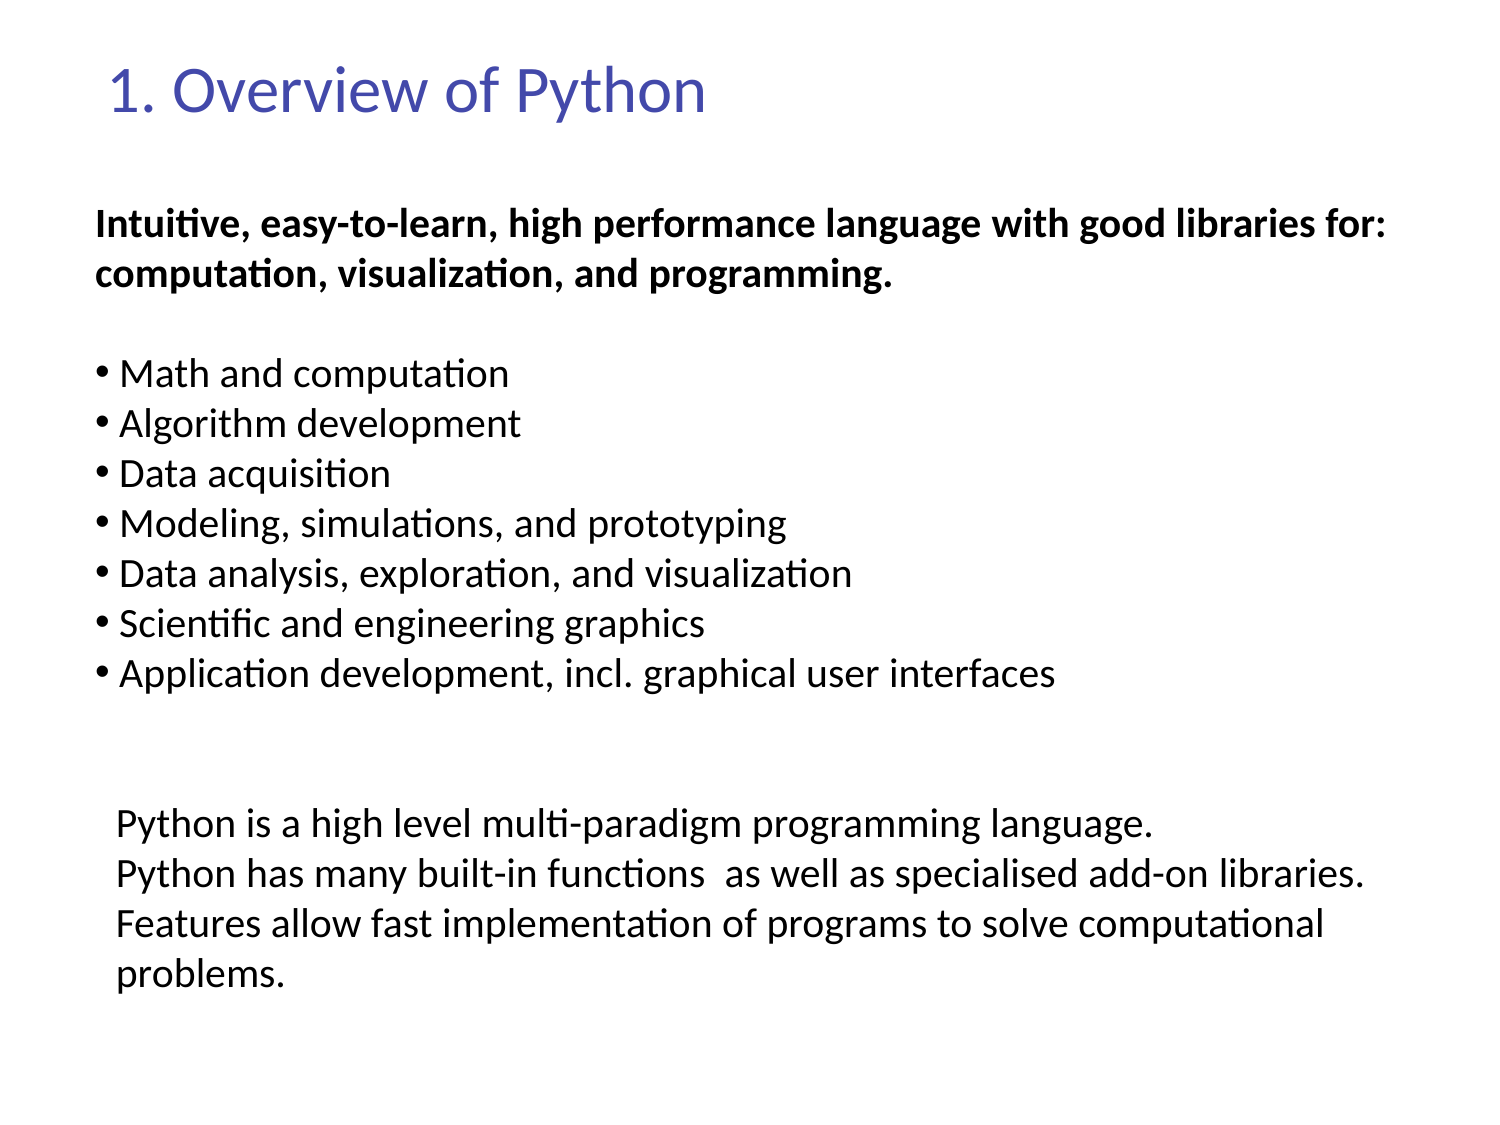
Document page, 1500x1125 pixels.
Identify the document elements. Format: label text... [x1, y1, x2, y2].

text_box Intuitive, easy-to-learn, high performance language with good libraries for: computation, visualization, and programming. Math and computation Algorithm development Data acquisition Modeling, simulations, and prototyping Data analysis, exploration, and visualization Scientific and engineering graphics Application development, incl. graphical user interfaces [86, 187, 1405, 705]
text_box 1. Overview of Python [98, 37, 717, 134]
text_box Python is a high level multi-paradigm programming language. Python has many built-in functions as well as specialised add-on libraries. Features allow fast implementation of programs to solve computational problems. [107, 787, 1374, 1005]
